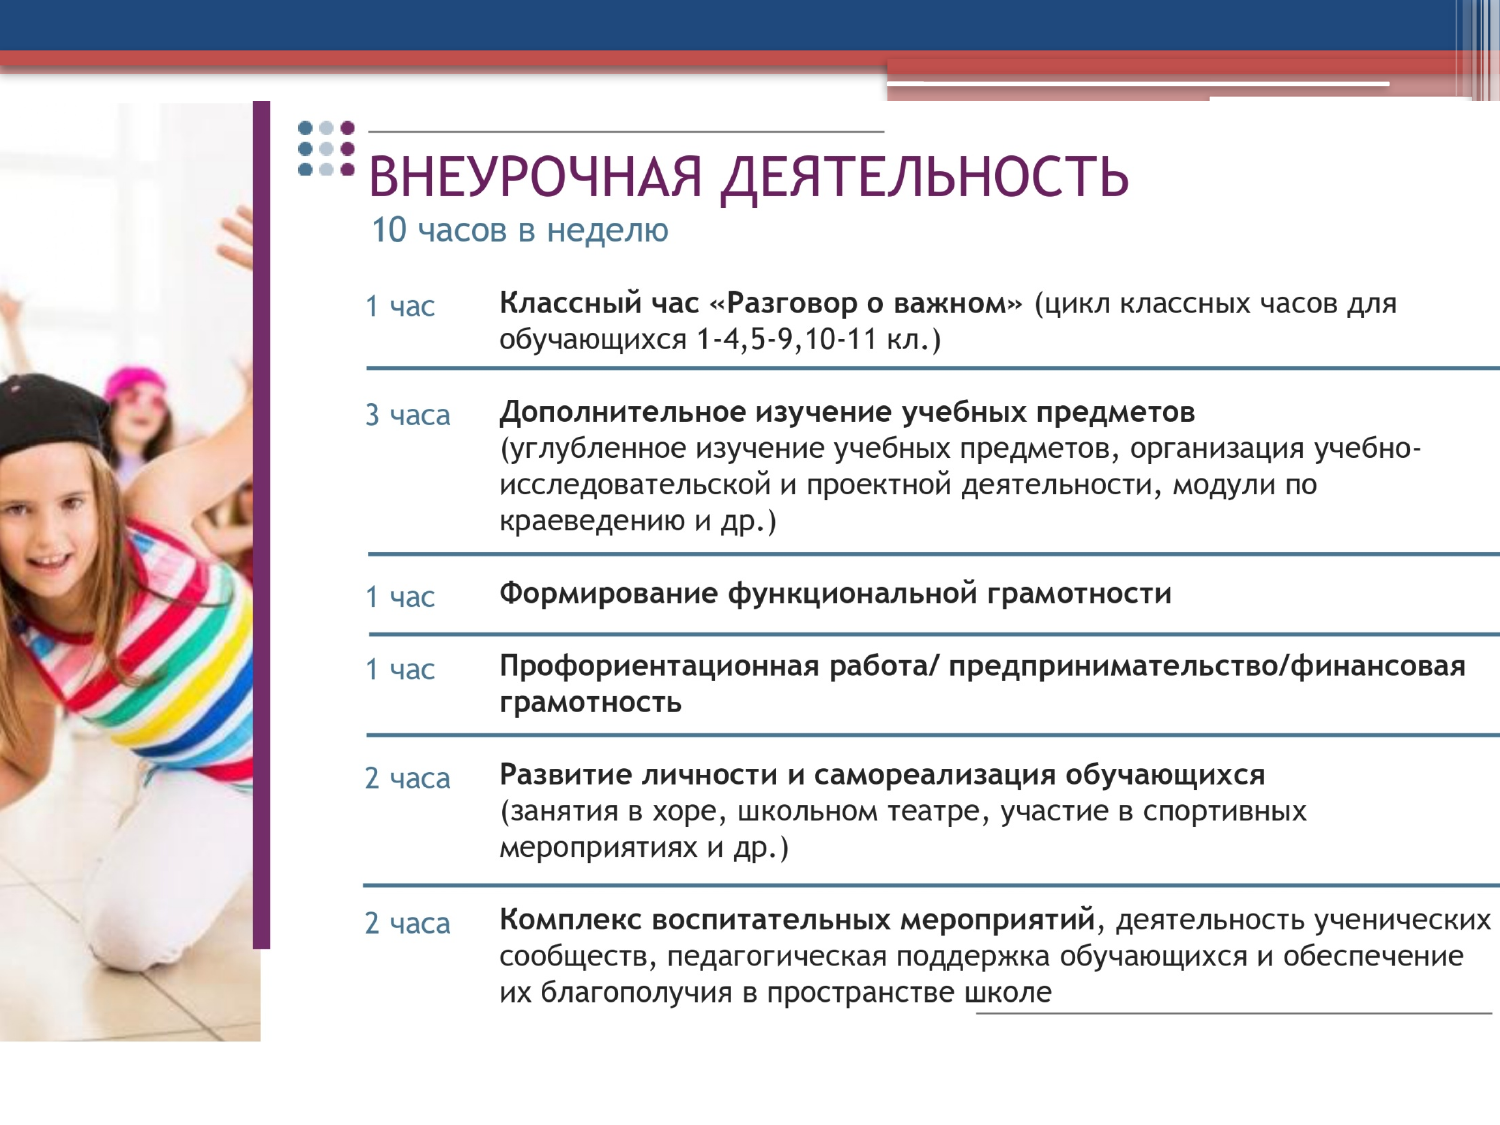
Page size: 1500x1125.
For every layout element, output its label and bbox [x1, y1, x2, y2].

picture [0, 101, 1500, 1043]
